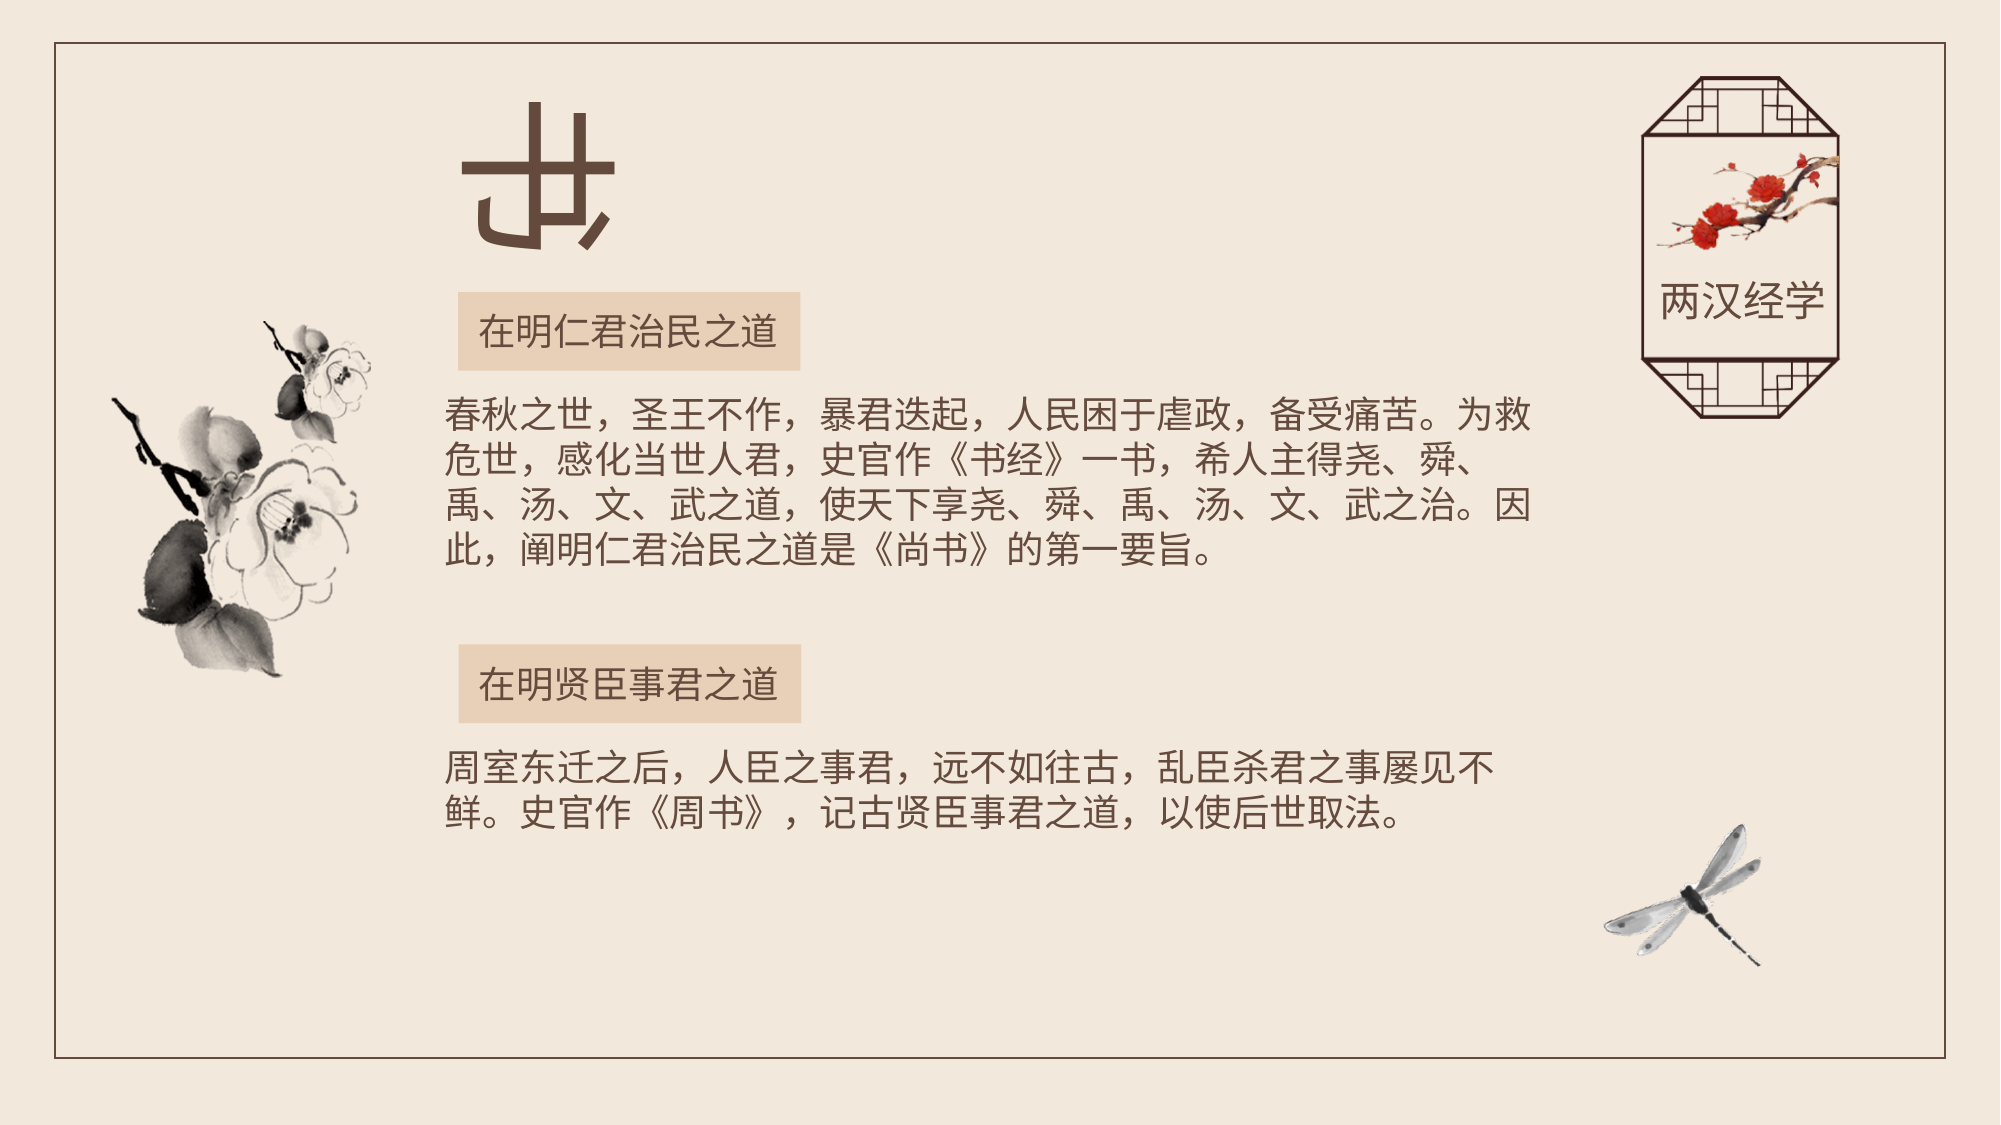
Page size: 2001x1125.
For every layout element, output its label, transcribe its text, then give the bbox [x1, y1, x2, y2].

text_box 春秋之世，圣王不作，暴君迭起，人民困于虐政，备受痛苦。为救危世，感化当世人君，史官作《书经》一书，希人主得尧、舜、禹、汤、文、武之道，使天下享尧、舜、禹、汤、文、武之治。因此，阐明仁君治民之道是《尚书》的第一要旨。 [429, 384, 1571, 579]
text_box 周室东迁之后，人臣之事君，远不如往古，乱臣杀君之事屡见不鲜。史官作《周书》，记古贤臣事君之道，以使后世取法。 [429, 736, 1571, 842]
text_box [458, 644, 836, 724]
text_box [54, 42, 1946, 1059]
picture [1591, 823, 1804, 1020]
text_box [1612, 72, 1862, 425]
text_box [457, 292, 836, 371]
picture [102, 302, 380, 678]
text_box 书 [417, 77, 650, 297]
